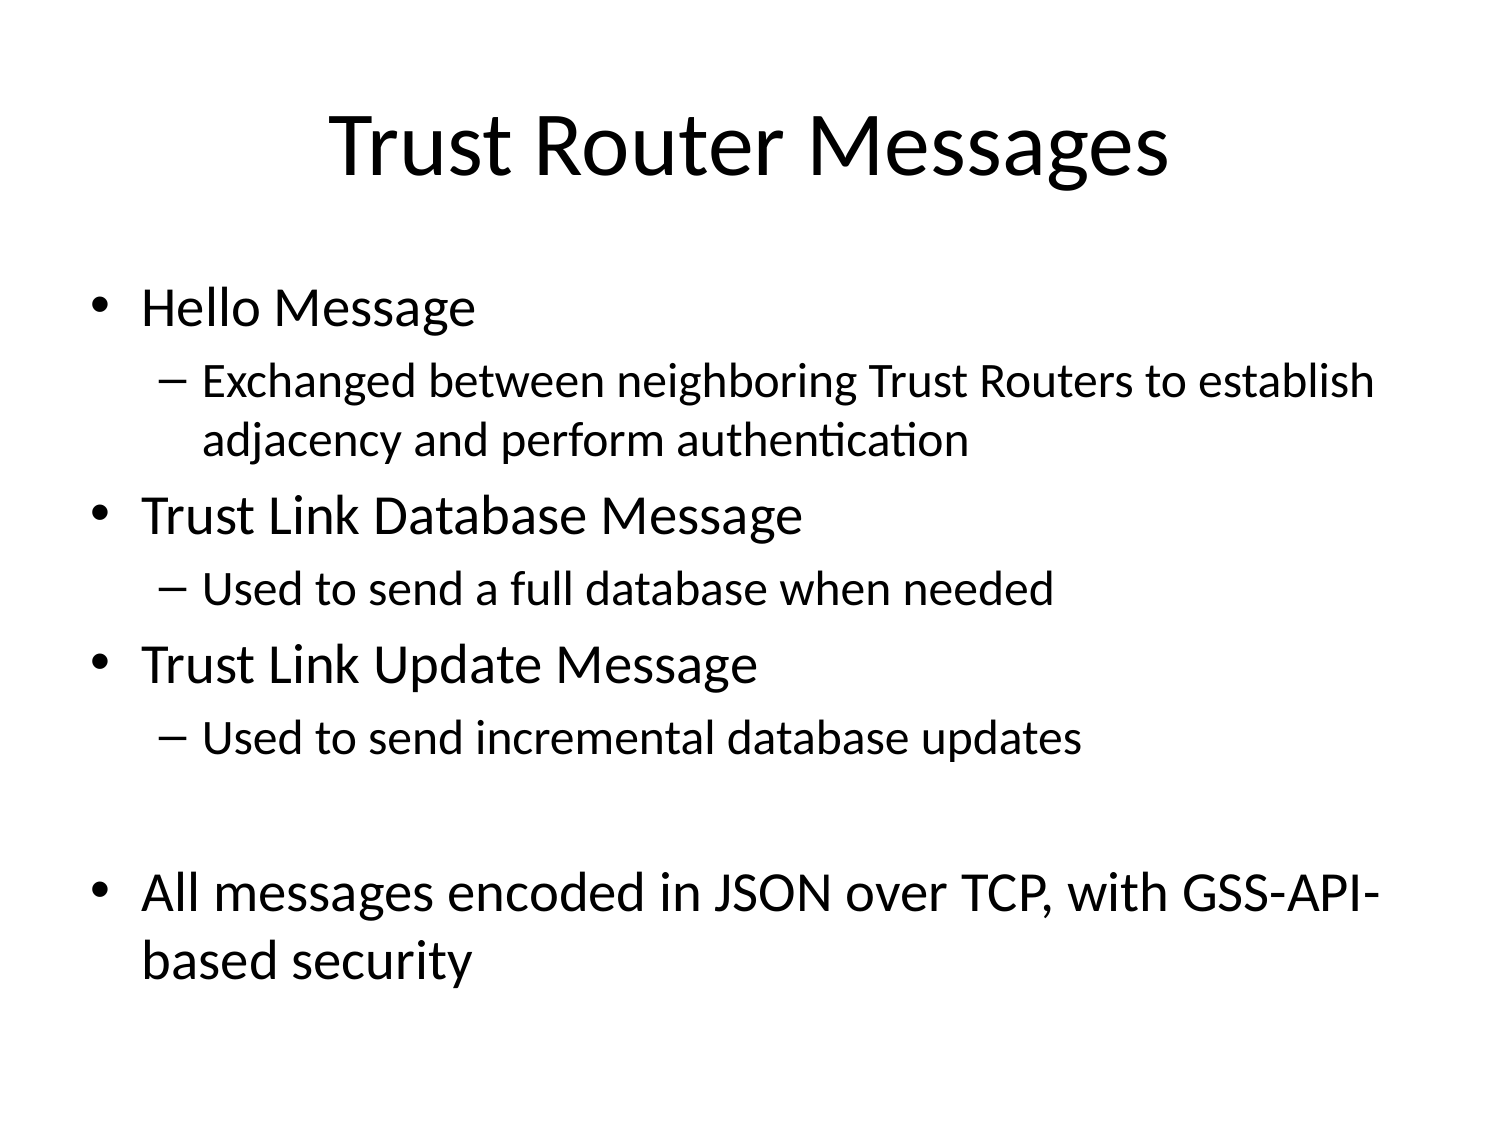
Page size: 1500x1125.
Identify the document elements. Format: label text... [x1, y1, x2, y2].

title Trust Router Messages [75, 45, 1425, 233]
list Hello Message Exchanged between neighboring Trust Routers to establish adjacency and perform authentication Trust Link Database Message Used to send a full database when needed Trust Link Update Message Used to send incremental database updates All messages encoded in JSON over TCP, with GSS-API-based security [75, 262, 1425, 1005]
